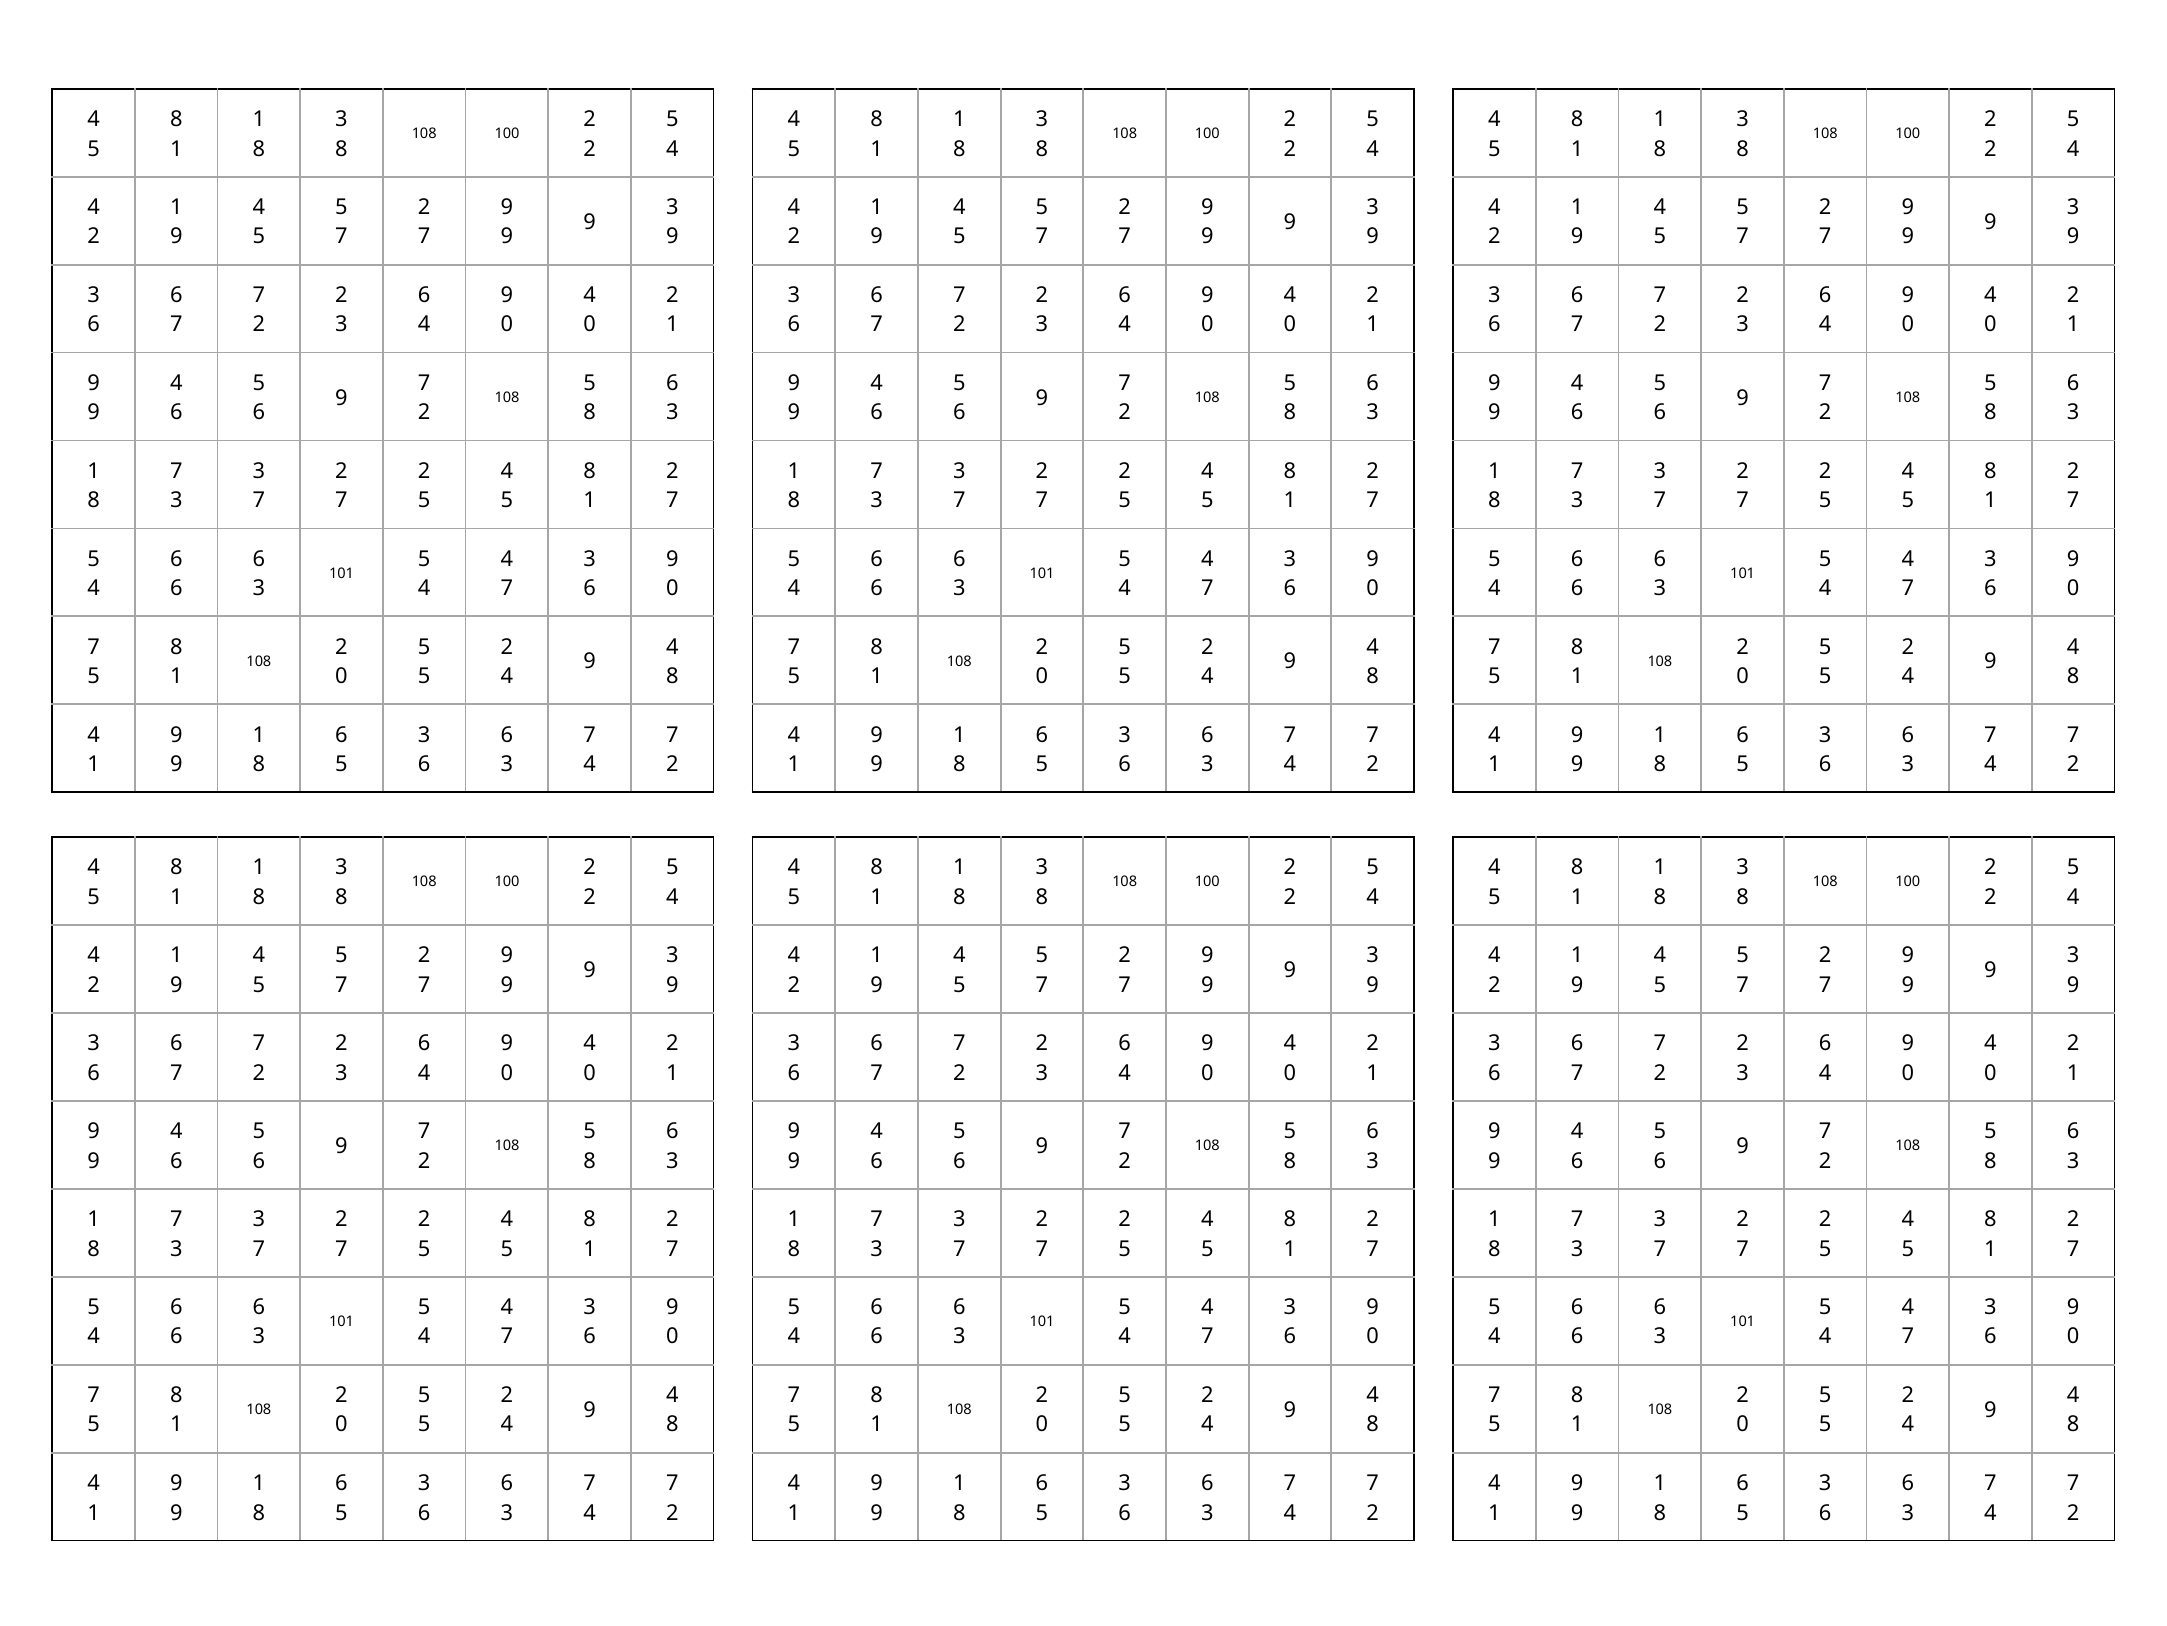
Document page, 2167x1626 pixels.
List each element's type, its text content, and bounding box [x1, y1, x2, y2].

table_cell 40 [549, 266, 630, 352]
table_cell 41 [753, 705, 834, 791]
table_cell 42 [53, 926, 134, 1012]
table_header 54 [2033, 90, 2114, 176]
table_cell 58 [1250, 1102, 1330, 1188]
table_cell 40 [1250, 266, 1330, 352]
table_cell 101 [1702, 529, 1783, 615]
table_cell 45 [1619, 926, 1700, 1012]
table_cell 9 [1250, 617, 1330, 703]
table_cell 66 [1537, 1278, 1618, 1364]
table_cell 9 [1250, 178, 1330, 264]
table_header 38 [1002, 90, 1082, 176]
table_cell 55 [1084, 1366, 1165, 1452]
table_header 108 [384, 838, 465, 924]
table_cell 27 [1702, 1190, 1783, 1276]
table_cell 63 [632, 1102, 713, 1188]
table_cell 58 [549, 1102, 630, 1188]
table_cell 74 [1250, 1454, 1330, 1540]
table_cell 99 [466, 926, 547, 1012]
table_cell 23 [301, 266, 382, 352]
table_cell 42 [1454, 926, 1535, 1012]
table_header 100 [466, 838, 547, 924]
table_cell 65 [1702, 1454, 1783, 1540]
table_cell 66 [836, 529, 917, 615]
table_cell 99 [753, 353, 834, 440]
table_header 100 [1167, 90, 1248, 176]
table_cell 90 [1167, 1014, 1248, 1100]
table_cell 54 [753, 529, 834, 615]
table_cell 65 [301, 1454, 382, 1540]
table_cell 57 [301, 926, 382, 1012]
table_cell 101 [301, 529, 382, 615]
table_cell 21 [632, 1014, 713, 1100]
table_header 108 [1084, 838, 1165, 924]
table_header 54 [1332, 838, 1413, 924]
table_header 22 [549, 90, 630, 176]
table_cell 108 [218, 1366, 299, 1452]
table_cell 9 [1950, 178, 2031, 264]
table_header 108 [1084, 90, 1165, 176]
table_cell 56 [919, 1102, 1000, 1188]
table_cell 45 [1167, 1190, 1248, 1276]
table_cell 18 [53, 1190, 134, 1276]
table_cell 99 [1867, 926, 1948, 1012]
table_cell 48 [1332, 617, 1413, 703]
table_cell 74 [1950, 1454, 2031, 1540]
table_cell 27 [1084, 926, 1165, 1012]
table_cell 39 [1332, 926, 1413, 1012]
table_cell 72 [1785, 1102, 1866, 1188]
table_cell 36 [1950, 529, 2031, 615]
table_cell 66 [836, 1278, 917, 1364]
table_cell 99 [1454, 353, 1535, 440]
table_cell 72 [1084, 353, 1165, 440]
table_cell 37 [218, 1190, 299, 1276]
table_cell 18 [218, 705, 299, 791]
table_cell 72 [1619, 266, 1700, 352]
table_cell 36 [384, 1454, 465, 1540]
table_cell 23 [1002, 266, 1082, 352]
table_cell 18 [919, 705, 1000, 791]
table_cell 45 [919, 926, 1000, 1012]
table_cell 27 [1702, 441, 1783, 528]
table_cell 41 [1454, 1454, 1535, 1540]
table_cell 27 [2033, 1190, 2114, 1276]
table_cell 67 [836, 266, 917, 352]
table_cell 57 [301, 178, 382, 264]
table_cell 54 [384, 529, 465, 615]
table_cell 42 [753, 926, 834, 1012]
table_cell 27 [1332, 441, 1413, 528]
table_cell 36 [1084, 705, 1165, 791]
table_cell 63 [218, 1278, 299, 1364]
table_cell 36 [549, 1278, 630, 1364]
table_cell 27 [1785, 926, 1866, 1012]
table_cell 36 [53, 266, 134, 352]
table_cell 27 [1002, 1190, 1082, 1276]
table_cell 23 [1702, 1014, 1783, 1100]
table_cell 40 [1950, 266, 2031, 352]
table_cell 37 [1619, 1190, 1700, 1276]
table_cell 54 [1454, 529, 1535, 615]
table_cell 36 [1250, 529, 1330, 615]
table_cell 64 [1785, 266, 1866, 352]
table_cell 25 [384, 1190, 465, 1276]
table_header 100 [1867, 838, 1948, 924]
table_cell 56 [919, 353, 1000, 440]
table_cell 36 [1250, 1278, 1330, 1364]
table_cell 41 [1454, 705, 1535, 791]
table_cell 55 [384, 1366, 465, 1452]
table_cell 24 [466, 617, 547, 703]
table_cell 24 [1867, 1366, 1948, 1452]
table_cell 108 [218, 617, 299, 703]
table_header 18 [1619, 90, 1700, 176]
table_header 81 [136, 90, 217, 176]
table_cell 39 [632, 178, 713, 264]
table_cell 75 [53, 1366, 134, 1452]
table_header 22 [1250, 90, 1330, 176]
table_cell 73 [136, 1190, 217, 1276]
table_cell 9 [1950, 1366, 2031, 1452]
table_cell 63 [1619, 529, 1700, 615]
table_cell 47 [466, 1278, 547, 1364]
table_cell 47 [466, 529, 547, 615]
table_cell 99 [466, 178, 547, 264]
table_cell 19 [136, 926, 217, 1012]
table_cell 108 [466, 1102, 547, 1188]
table_cell 54 [1084, 529, 1165, 615]
table_header 22 [549, 838, 630, 924]
table_cell 81 [136, 617, 217, 703]
table_cell 81 [549, 1190, 630, 1276]
table_cell 36 [753, 1014, 834, 1100]
table_cell 65 [1702, 705, 1783, 791]
table_cell 18 [1454, 441, 1535, 528]
table_cell 90 [1167, 266, 1248, 352]
table_cell 25 [384, 441, 465, 528]
table_cell 90 [466, 266, 547, 352]
table_header 100 [466, 90, 547, 176]
table_cell 64 [384, 1014, 465, 1100]
table_cell 46 [836, 353, 917, 440]
table_cell 67 [836, 1014, 917, 1100]
table_header 81 [136, 838, 217, 924]
table_cell 36 [53, 1014, 134, 1100]
table_header 22 [1950, 90, 2031, 176]
table_cell 72 [1619, 1014, 1700, 1100]
table_cell 39 [632, 926, 713, 1012]
table_cell 99 [136, 705, 217, 791]
table_cell 58 [1950, 353, 2031, 440]
table_cell 108 [1619, 617, 1700, 703]
table_cell 99 [1537, 1454, 1618, 1540]
table_cell 66 [136, 1278, 217, 1364]
table_cell 9 [1250, 926, 1330, 1012]
table_cell 63 [1619, 1278, 1700, 1364]
table_cell 72 [384, 1102, 465, 1188]
table_cell 42 [753, 178, 834, 264]
table_cell 64 [1084, 266, 1165, 352]
table_cell 75 [1454, 617, 1535, 703]
table_cell 63 [218, 529, 299, 615]
table_cell 63 [1332, 1102, 1413, 1188]
table_cell 54 [1084, 1278, 1165, 1364]
table_cell 23 [301, 1014, 382, 1100]
table_cell 81 [136, 1366, 217, 1452]
table_cell 99 [836, 1454, 917, 1540]
table_cell 48 [632, 1366, 713, 1452]
table_cell 90 [2033, 529, 2114, 615]
table_cell 75 [1454, 1366, 1535, 1452]
table_cell 36 [549, 529, 630, 615]
table_cell 73 [1537, 1190, 1618, 1276]
table_cell 99 [1167, 926, 1248, 1012]
table_cell 63 [632, 353, 713, 440]
table_cell 9 [1250, 1366, 1330, 1452]
table_cell 90 [632, 1278, 713, 1364]
table_cell 42 [53, 178, 134, 264]
table_cell 25 [1084, 441, 1165, 528]
table_cell 57 [1702, 178, 1783, 264]
table_cell 72 [1332, 705, 1413, 791]
table_cell 73 [136, 441, 217, 528]
table_cell 46 [1537, 353, 1618, 440]
table_header 45 [753, 838, 834, 924]
table_cell 63 [1167, 705, 1248, 791]
table_cell 45 [1619, 178, 1700, 264]
table_cell 27 [1002, 441, 1082, 528]
table_cell 36 [1950, 1278, 2031, 1364]
table_cell 90 [466, 1014, 547, 1100]
table_header 108 [384, 90, 465, 176]
table_cell 54 [53, 529, 134, 615]
table_cell 81 [1950, 1190, 2031, 1276]
table_cell 36 [384, 705, 465, 791]
table_header 81 [1537, 838, 1618, 924]
table_header 18 [218, 838, 299, 924]
table_cell 9 [549, 178, 630, 264]
table_cell 47 [1167, 529, 1248, 615]
table_cell 99 [1454, 1102, 1535, 1188]
table_cell 63 [466, 1454, 547, 1540]
table_cell 45 [466, 441, 547, 528]
table_cell 101 [301, 1278, 382, 1364]
table_header 38 [1702, 838, 1783, 924]
table_cell 57 [1002, 926, 1082, 1012]
table_cell 37 [919, 441, 1000, 528]
table_cell 56 [218, 1102, 299, 1188]
table_cell 36 [1084, 1454, 1165, 1540]
table_cell 75 [753, 1366, 834, 1452]
table_cell 20 [1002, 617, 1082, 703]
table_header 100 [1167, 838, 1248, 924]
table_cell 90 [1332, 529, 1413, 615]
table_cell 47 [1867, 1278, 1948, 1364]
table_cell 20 [1002, 1366, 1082, 1452]
table_header 81 [1537, 90, 1618, 176]
table_cell 25 [1785, 441, 1866, 528]
table_cell 9 [549, 1366, 630, 1452]
table_cell 67 [136, 266, 217, 352]
table_cell 21 [632, 266, 713, 352]
table_cell 40 [549, 1014, 630, 1100]
table_cell 75 [53, 617, 134, 703]
table_cell 37 [1619, 441, 1700, 528]
table_cell 63 [466, 705, 547, 791]
table_cell 54 [384, 1278, 465, 1364]
table_cell 36 [1454, 266, 1535, 352]
table_cell 74 [1950, 705, 2031, 791]
table_cell 19 [136, 178, 217, 264]
table_cell 55 [1785, 1366, 1866, 1452]
table_cell 9 [549, 617, 630, 703]
table_cell 72 [1084, 1102, 1165, 1188]
table_cell 45 [1867, 441, 1948, 528]
table_cell 99 [53, 353, 134, 440]
table_cell 27 [1785, 178, 1866, 264]
table_cell 19 [1537, 926, 1618, 1012]
table_header 45 [1454, 838, 1535, 924]
table_cell 27 [301, 1190, 382, 1276]
table_cell 90 [2033, 1278, 2114, 1364]
table_header 18 [919, 838, 1000, 924]
table_cell 48 [2033, 1366, 2114, 1452]
table_cell 72 [632, 705, 713, 791]
table_header 38 [301, 838, 382, 924]
table_cell 27 [384, 178, 465, 264]
table_cell 108 [1167, 1102, 1248, 1188]
table_header 108 [1785, 90, 1866, 176]
table_cell 27 [1084, 178, 1165, 264]
table_cell 57 [1702, 926, 1783, 1012]
table_cell 99 [1537, 705, 1618, 791]
table_cell 23 [1002, 1014, 1082, 1100]
table_cell 56 [218, 353, 299, 440]
table_cell 74 [549, 1454, 630, 1540]
table_cell 67 [1537, 1014, 1618, 1100]
table_cell 56 [1619, 1102, 1700, 1188]
table_cell 48 [2033, 617, 2114, 703]
table_cell 18 [1619, 1454, 1700, 1540]
table_cell 39 [2033, 926, 2114, 1012]
table_cell 55 [384, 617, 465, 703]
table_cell 19 [1537, 178, 1618, 264]
table_cell 37 [218, 441, 299, 528]
table_cell 27 [384, 926, 465, 1012]
table_cell 9 [1950, 617, 2031, 703]
table_cell 90 [1867, 1014, 1948, 1100]
table_cell 54 [53, 1278, 134, 1364]
table_header 54 [632, 90, 713, 176]
table_header 45 [53, 90, 134, 176]
table_cell 81 [836, 617, 917, 703]
table_cell 18 [1619, 705, 1700, 791]
table_cell 24 [1167, 617, 1248, 703]
table_cell 18 [218, 1454, 299, 1540]
table_cell 21 [1332, 266, 1413, 352]
table_header 54 [1332, 90, 1413, 176]
table_cell 20 [1702, 617, 1783, 703]
table_cell 54 [753, 1278, 834, 1364]
table_cell 72 [218, 266, 299, 352]
table_cell 46 [136, 1102, 217, 1188]
table_cell 108 [1619, 1366, 1700, 1452]
table_cell 25 [1785, 1190, 1866, 1276]
table_cell 101 [1002, 529, 1082, 615]
table_cell 108 [1867, 353, 1948, 440]
table_cell 99 [753, 1102, 834, 1188]
table_cell 9 [1002, 353, 1082, 440]
table_cell 72 [919, 266, 1000, 352]
table_cell 67 [1537, 266, 1618, 352]
table_cell 64 [384, 266, 465, 352]
table_cell 9 [1950, 926, 2031, 1012]
table_cell 40 [1950, 1014, 2031, 1100]
table_cell 36 [1785, 705, 1866, 791]
table_cell 41 [53, 705, 134, 791]
table_cell 74 [549, 705, 630, 791]
table_cell 47 [1167, 1278, 1248, 1364]
table_cell 47 [1867, 529, 1948, 615]
table_cell 63 [1867, 1454, 1948, 1540]
table_cell 64 [1084, 1014, 1165, 1100]
table_cell 20 [301, 1366, 382, 1452]
table_cell 74 [1250, 705, 1330, 791]
table_cell 72 [919, 1014, 1000, 1100]
table_cell 23 [1702, 266, 1783, 352]
table_cell 36 [753, 266, 834, 352]
table_cell 41 [753, 1454, 834, 1540]
table_cell 72 [218, 1014, 299, 1100]
table_cell 18 [753, 441, 834, 528]
table_cell 58 [549, 353, 630, 440]
table_cell 72 [1332, 1454, 1413, 1540]
table_cell 39 [2033, 178, 2114, 264]
table_cell 41 [53, 1454, 134, 1540]
table_cell 90 [1332, 1278, 1413, 1364]
table_cell 90 [1867, 266, 1948, 352]
table_cell 108 [919, 617, 1000, 703]
table_header 38 [1002, 838, 1082, 924]
table_cell 18 [753, 1190, 834, 1276]
table_cell 18 [1454, 1190, 1535, 1276]
table_cell 46 [836, 1102, 917, 1188]
table_cell 99 [836, 705, 917, 791]
table_cell 63 [919, 1278, 1000, 1364]
table_header 54 [632, 838, 713, 924]
table_cell 48 [632, 617, 713, 703]
table_cell 54 [1454, 1278, 1535, 1364]
table_cell 90 [632, 529, 713, 615]
table_cell 65 [301, 705, 382, 791]
table_cell 48 [1332, 1366, 1413, 1452]
table_cell 27 [301, 441, 382, 528]
table_cell 18 [919, 1454, 1000, 1540]
table_cell 58 [1950, 1102, 2031, 1188]
table_cell 57 [1002, 178, 1082, 264]
table_cell 9 [1702, 1102, 1783, 1188]
table_cell 73 [836, 1190, 917, 1276]
table_cell 75 [753, 617, 834, 703]
table_cell 24 [466, 1366, 547, 1452]
table_header 18 [1619, 838, 1700, 924]
table_header 22 [1250, 838, 1330, 924]
table_header 45 [1454, 90, 1535, 176]
table_cell 72 [2033, 705, 2114, 791]
table_cell 54 [1785, 529, 1866, 615]
table_cell 101 [1002, 1278, 1082, 1364]
table_cell 63 [2033, 1102, 2114, 1188]
table_cell 9 [301, 1102, 382, 1188]
table_header 81 [836, 90, 917, 176]
table_header 22 [1950, 838, 2031, 924]
table_cell 72 [632, 1454, 713, 1540]
table_cell 73 [836, 441, 917, 528]
table_cell 40 [1250, 1014, 1330, 1100]
table_header 18 [919, 90, 1000, 176]
table_cell 72 [2033, 1454, 2114, 1540]
table_cell 63 [1332, 353, 1413, 440]
table_cell 19 [836, 926, 917, 1012]
table_cell 56 [1619, 353, 1700, 440]
table_cell 81 [1537, 1366, 1618, 1452]
table_cell 99 [136, 1454, 217, 1540]
table_cell 73 [1537, 441, 1618, 528]
table_cell 81 [1950, 441, 2031, 528]
table_cell 45 [1867, 1190, 1948, 1276]
table_cell 37 [919, 1190, 1000, 1276]
table_cell 81 [1537, 617, 1618, 703]
table_cell 9 [1002, 1102, 1082, 1188]
table_cell 65 [1002, 1454, 1082, 1540]
table_cell 9 [1702, 353, 1783, 440]
table_cell 42 [1454, 178, 1535, 264]
table_cell 45 [1167, 441, 1248, 528]
table_cell 39 [1332, 178, 1413, 264]
table_header 81 [836, 838, 917, 924]
table_cell 27 [632, 441, 713, 528]
table_cell 101 [1702, 1278, 1783, 1364]
table_cell 108 [466, 353, 547, 440]
table_cell 21 [2033, 266, 2114, 352]
table_cell 63 [1167, 1454, 1248, 1540]
table_cell 46 [136, 353, 217, 440]
table_cell 63 [2033, 353, 2114, 440]
table_header 38 [1702, 90, 1783, 176]
table_cell 21 [1332, 1014, 1413, 1100]
table_cell 99 [53, 1102, 134, 1188]
table_cell 27 [1332, 1190, 1413, 1276]
table_cell 72 [1785, 353, 1866, 440]
table_cell 108 [1167, 353, 1248, 440]
table_cell 63 [1867, 705, 1948, 791]
table_cell 18 [53, 441, 134, 528]
table_cell 20 [1702, 1366, 1783, 1452]
table_cell 21 [2033, 1014, 2114, 1100]
table_cell 58 [1250, 353, 1330, 440]
table_cell 81 [836, 1366, 917, 1452]
table_cell 9 [301, 353, 382, 440]
table_cell 45 [466, 1190, 547, 1276]
table_cell 36 [1785, 1454, 1866, 1540]
table_header 108 [1785, 838, 1866, 924]
table_cell 45 [218, 178, 299, 264]
table_cell 19 [836, 178, 917, 264]
table_cell 66 [136, 529, 217, 615]
table_cell 24 [1167, 1366, 1248, 1452]
table_header 38 [301, 90, 382, 176]
table_cell 9 [549, 926, 630, 1012]
table_header 100 [1867, 90, 1948, 176]
table_cell 55 [1785, 617, 1866, 703]
table_cell 45 [919, 178, 1000, 264]
table_cell 64 [1785, 1014, 1866, 1100]
table_cell 36 [1454, 1014, 1535, 1100]
table_header 45 [753, 90, 834, 176]
table_cell 46 [1537, 1102, 1618, 1188]
table_cell 65 [1002, 705, 1082, 791]
table_cell 55 [1084, 617, 1165, 703]
table_cell 67 [136, 1014, 217, 1100]
table_cell 66 [1537, 529, 1618, 615]
table_cell 81 [549, 441, 630, 528]
table_cell 108 [919, 1366, 1000, 1452]
table_cell 27 [2033, 441, 2114, 528]
table_cell 63 [919, 529, 1000, 615]
table_cell 99 [1167, 178, 1248, 264]
table_cell 25 [1084, 1190, 1165, 1276]
table_header 54 [2033, 838, 2114, 924]
table_header 45 [53, 838, 134, 924]
table_cell 54 [1785, 1278, 1866, 1364]
table_cell 27 [632, 1190, 713, 1276]
table_cell 81 [1250, 1190, 1330, 1276]
table_cell 81 [1250, 441, 1330, 528]
table_cell 108 [1867, 1102, 1948, 1188]
table_cell 99 [1867, 178, 1948, 264]
table_cell 45 [218, 926, 299, 1012]
table_cell 72 [384, 353, 465, 440]
table_header 18 [218, 90, 299, 176]
table_cell 24 [1867, 617, 1948, 703]
table_cell 20 [301, 617, 382, 703]
